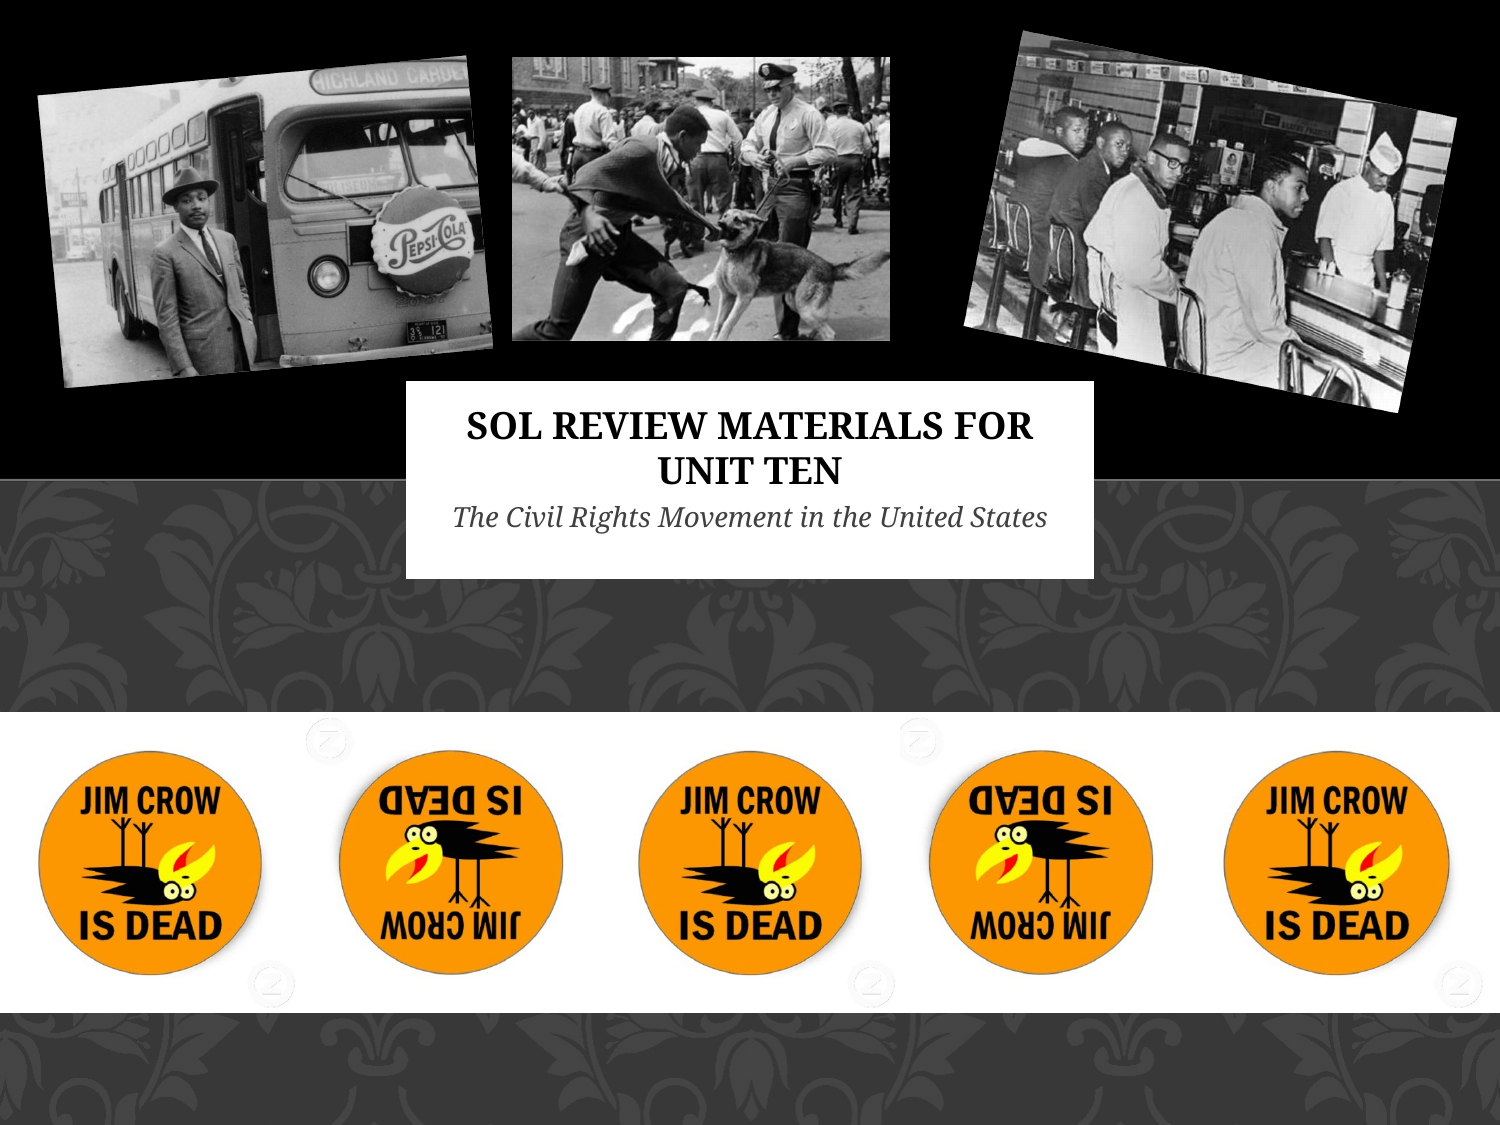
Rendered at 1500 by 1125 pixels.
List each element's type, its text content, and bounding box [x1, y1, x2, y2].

picture [38, 56, 493, 388]
title SOL Review MATERIALS FOR UNIT TEN [415, 387, 1085, 498]
picture [964, 31, 1457, 413]
subtitle The Civil Rights Movement in the United States [420, 499, 1080, 570]
picture [0, 712, 1500, 1013]
picture [512, 57, 891, 341]
